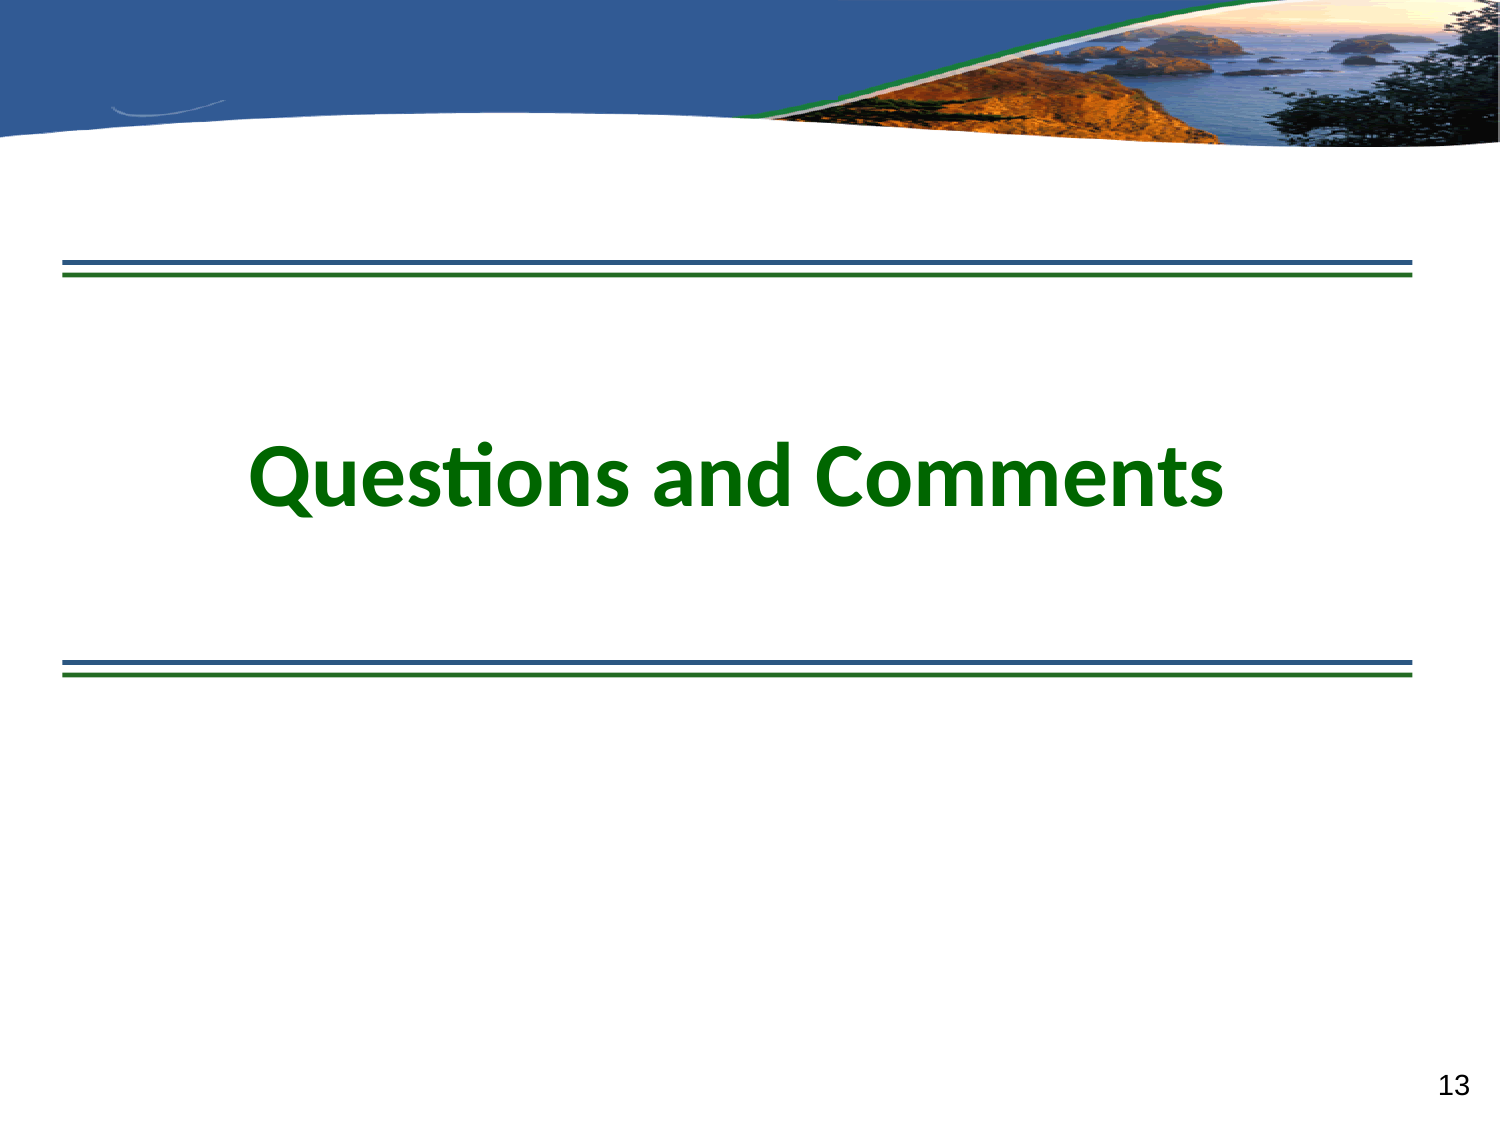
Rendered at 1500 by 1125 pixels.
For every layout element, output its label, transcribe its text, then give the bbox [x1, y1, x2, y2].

picture [0, 0, 1500, 147]
title Questions and Comments [99, 349, 1375, 591]
text_box 13 [1423, 1058, 1486, 1125]
